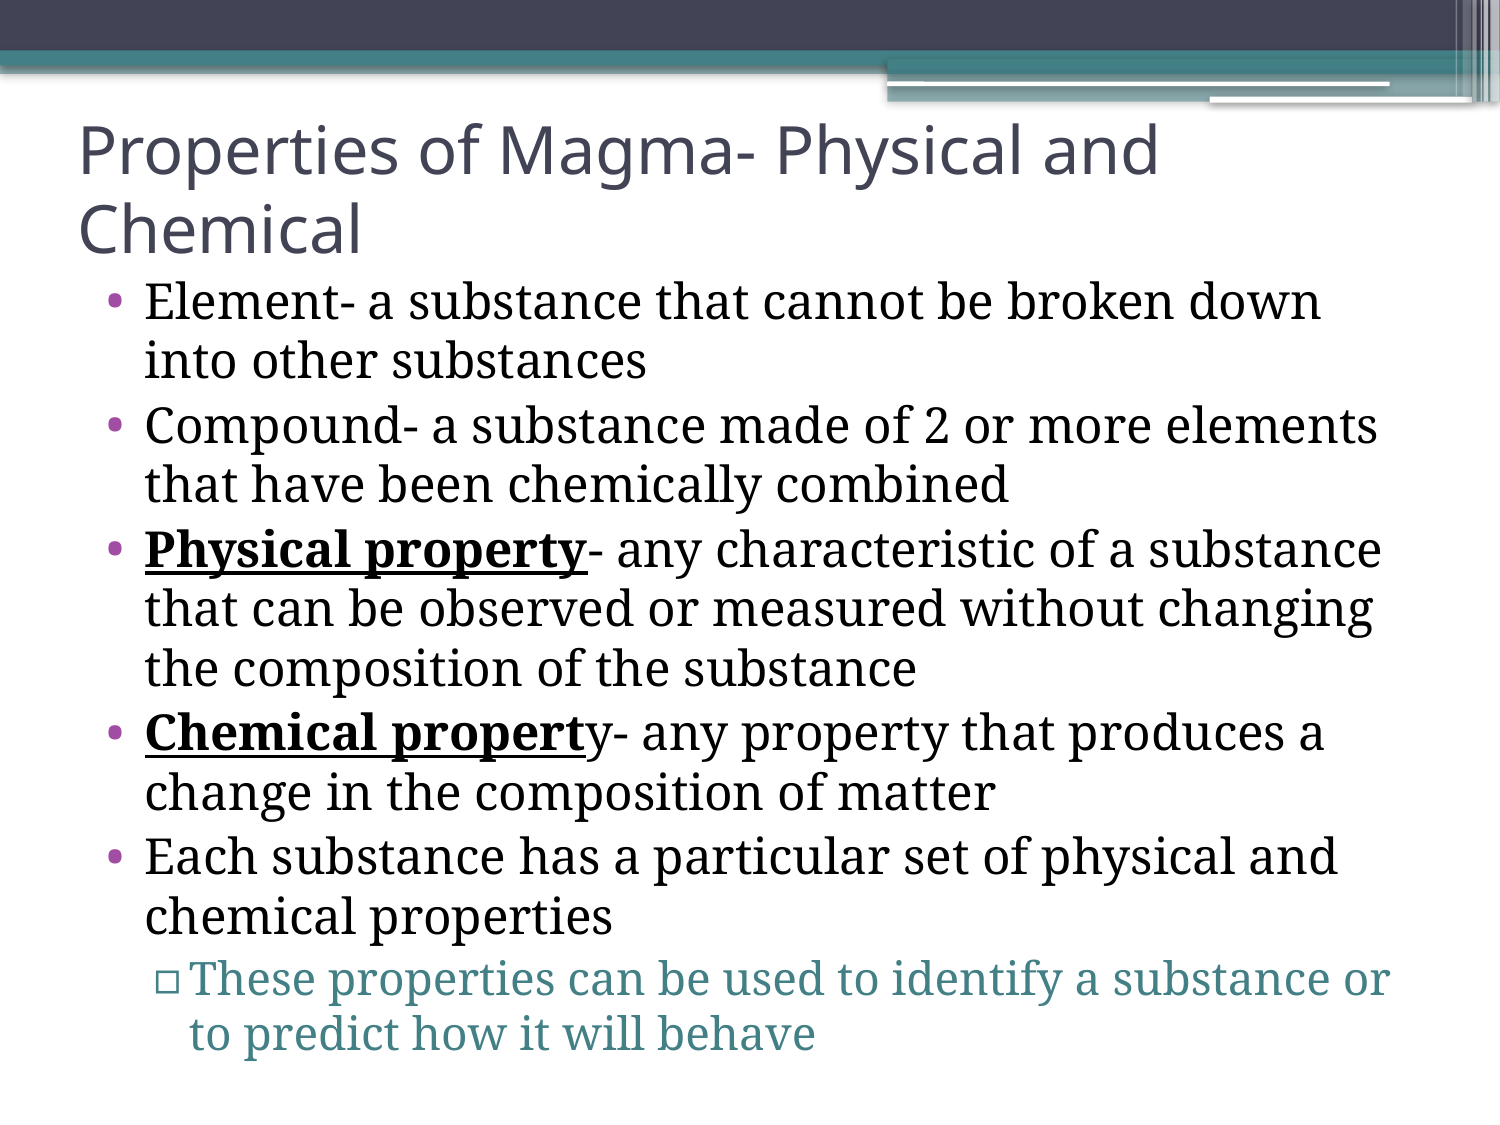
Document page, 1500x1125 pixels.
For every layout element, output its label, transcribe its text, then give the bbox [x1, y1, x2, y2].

list Element- a substance that cannot be broken down into other substances Compound- a substance made of 2 or more elements that have been chemically combined Physical property- any characteristic of a substance that can be observed or measured without changing the composition of the substance Chemical property- any property that produces a change in the composition of matter Each substance has a particular set of physical and chemical properties These properties can be used to identify a substance or to predict how it will behave [75, 262, 1425, 1079]
title Properties of Magma- Physical and Chemical [62, 99, 1413, 275]
